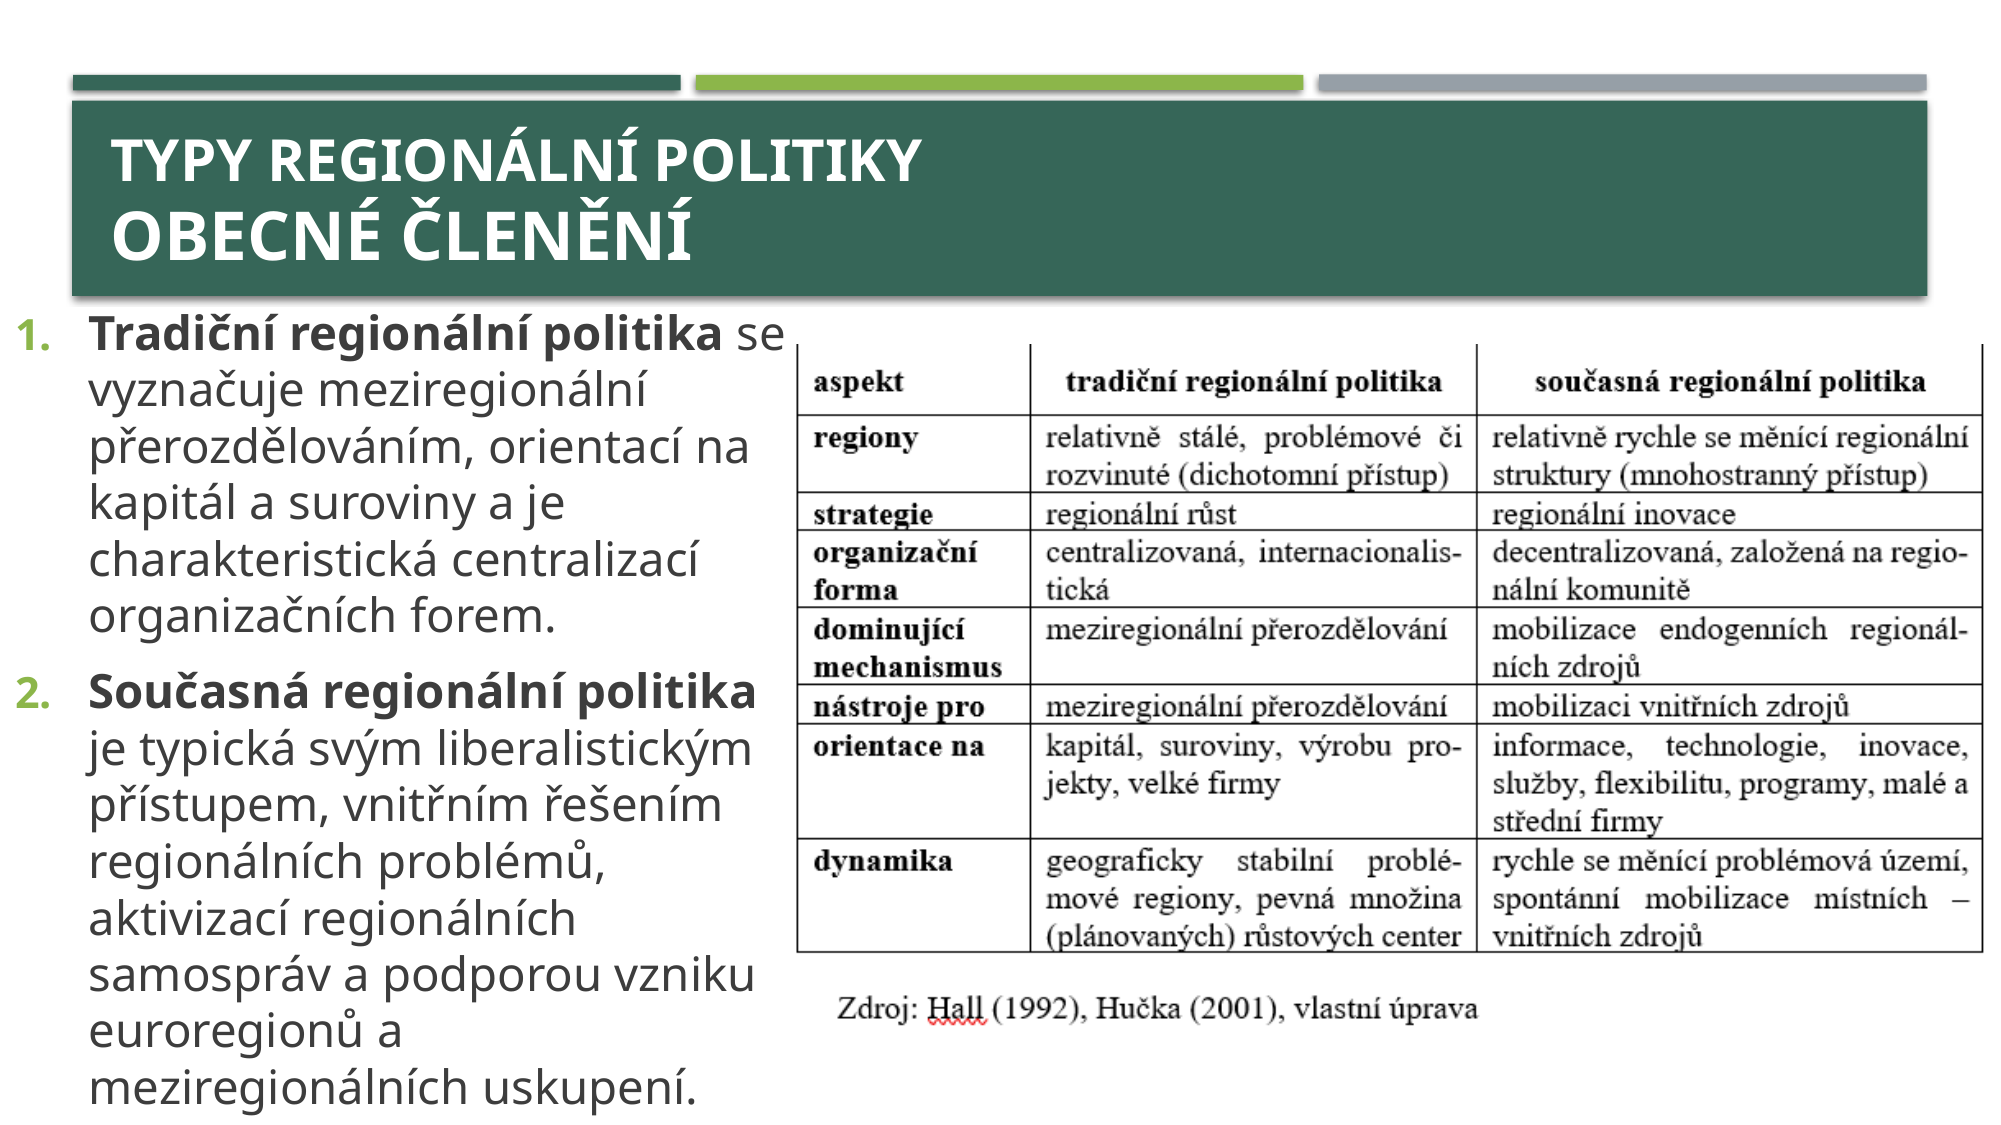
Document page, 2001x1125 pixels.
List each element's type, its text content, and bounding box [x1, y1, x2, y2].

title Typy regionální politiky OBECNÉ ČLENĚNÍ [95, 115, 1905, 282]
picture [786, 343, 2000, 1051]
list Tradiční regionální politika se vyznačuje meziregionální přerozdělováním, orientací na kapitál a suroviny a je charakteristická centralizací organizačních forem. Současná regionální politika je typická svým liberalistickým přístupem, vnitřním řešením regionálních problémů, aktivizací regionálních samospráv a podporou vzniku euroregionů a meziregionálních uskupení. [0, 292, 812, 1125]
